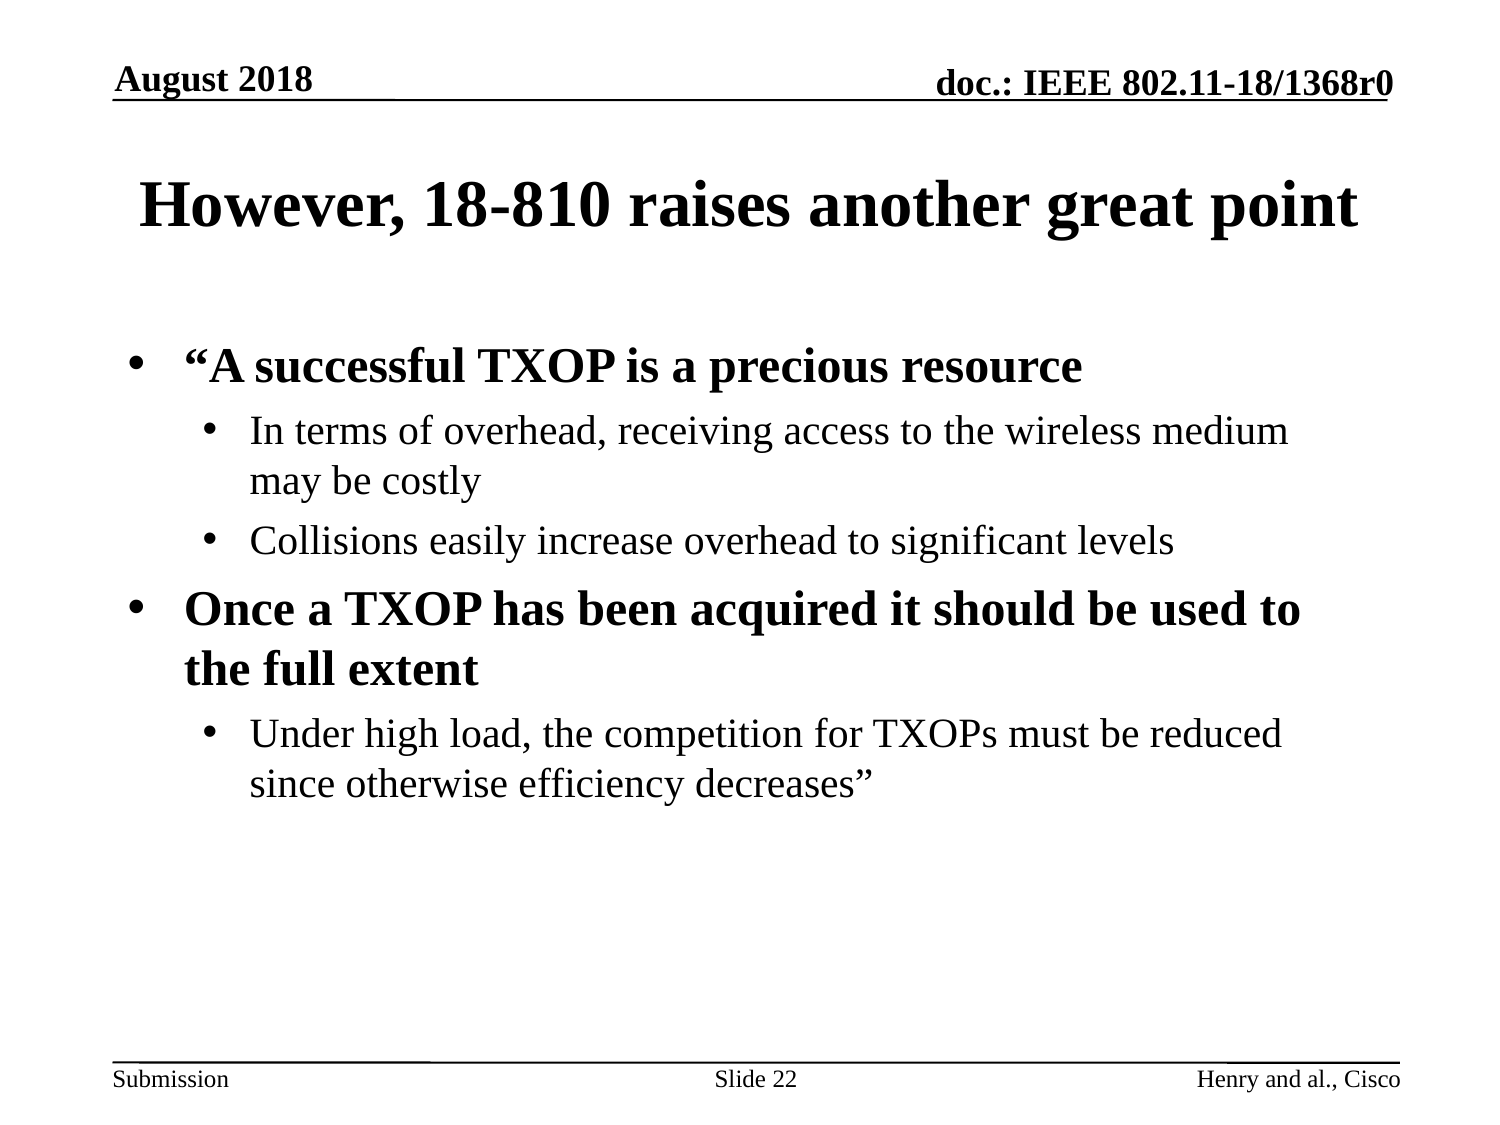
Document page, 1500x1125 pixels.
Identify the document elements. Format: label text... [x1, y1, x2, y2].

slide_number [114, 54, 423, 100]
list “A successful TXOP is a precious resource In terms of overhead, receiving access to the wireless medium may be costly Collisions easily increase overhead to significant levels Once a TXOP has been acquired it should be used to the full extent Under high load, the competition for TXOPs must be reduced since otherwise efficiency decreases” [112, 324, 1388, 1000]
slide_number Slide 22 [712, 1061, 800, 1123]
title However, 18-810 raises another great point [112, 112, 1388, 288]
footer Henry and al., Cisco [878, 1061, 1402, 1093]
